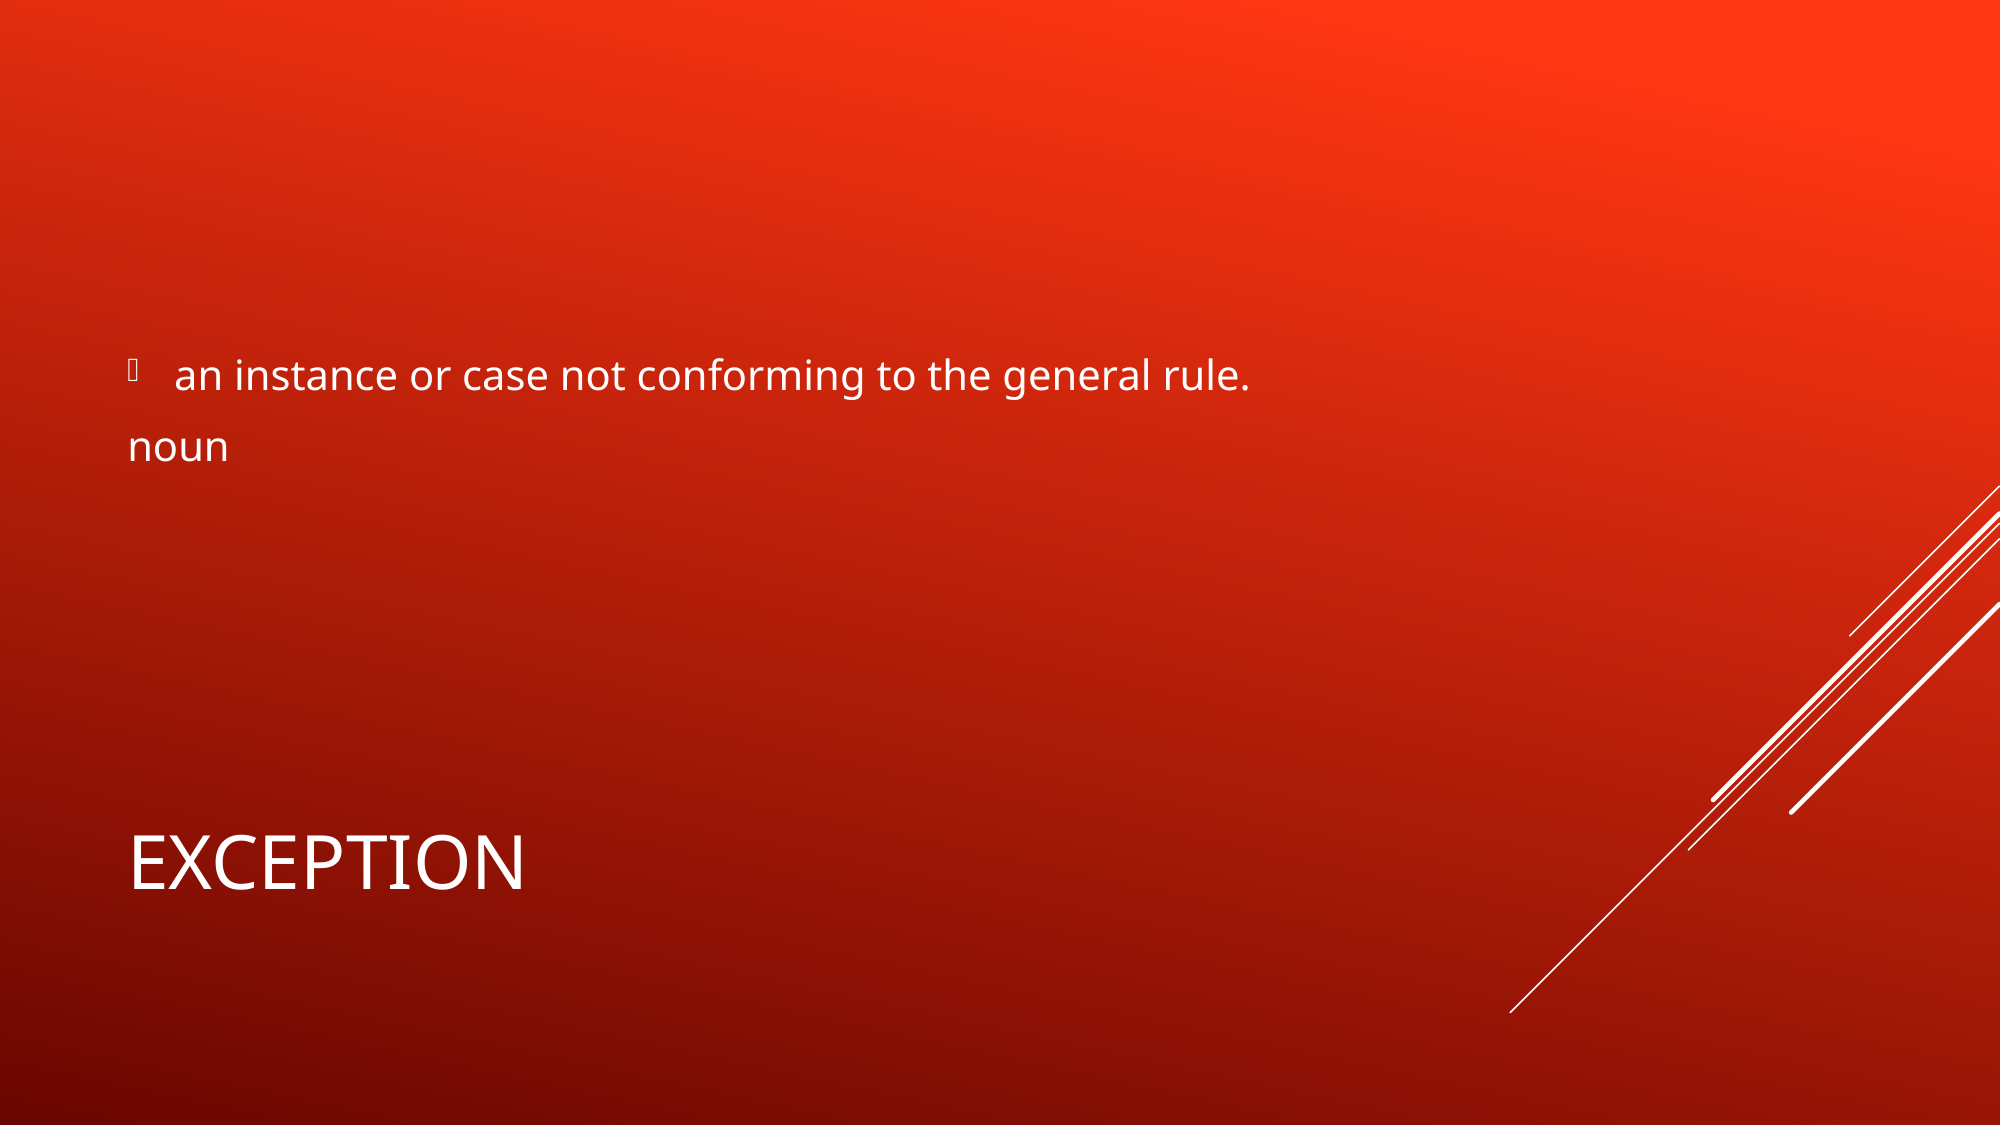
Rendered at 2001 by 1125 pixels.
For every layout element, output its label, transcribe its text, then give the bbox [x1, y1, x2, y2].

list an instance or case not conforming to the general rule. noun [112, 112, 1513, 706]
title exception [112, 736, 1513, 984]
